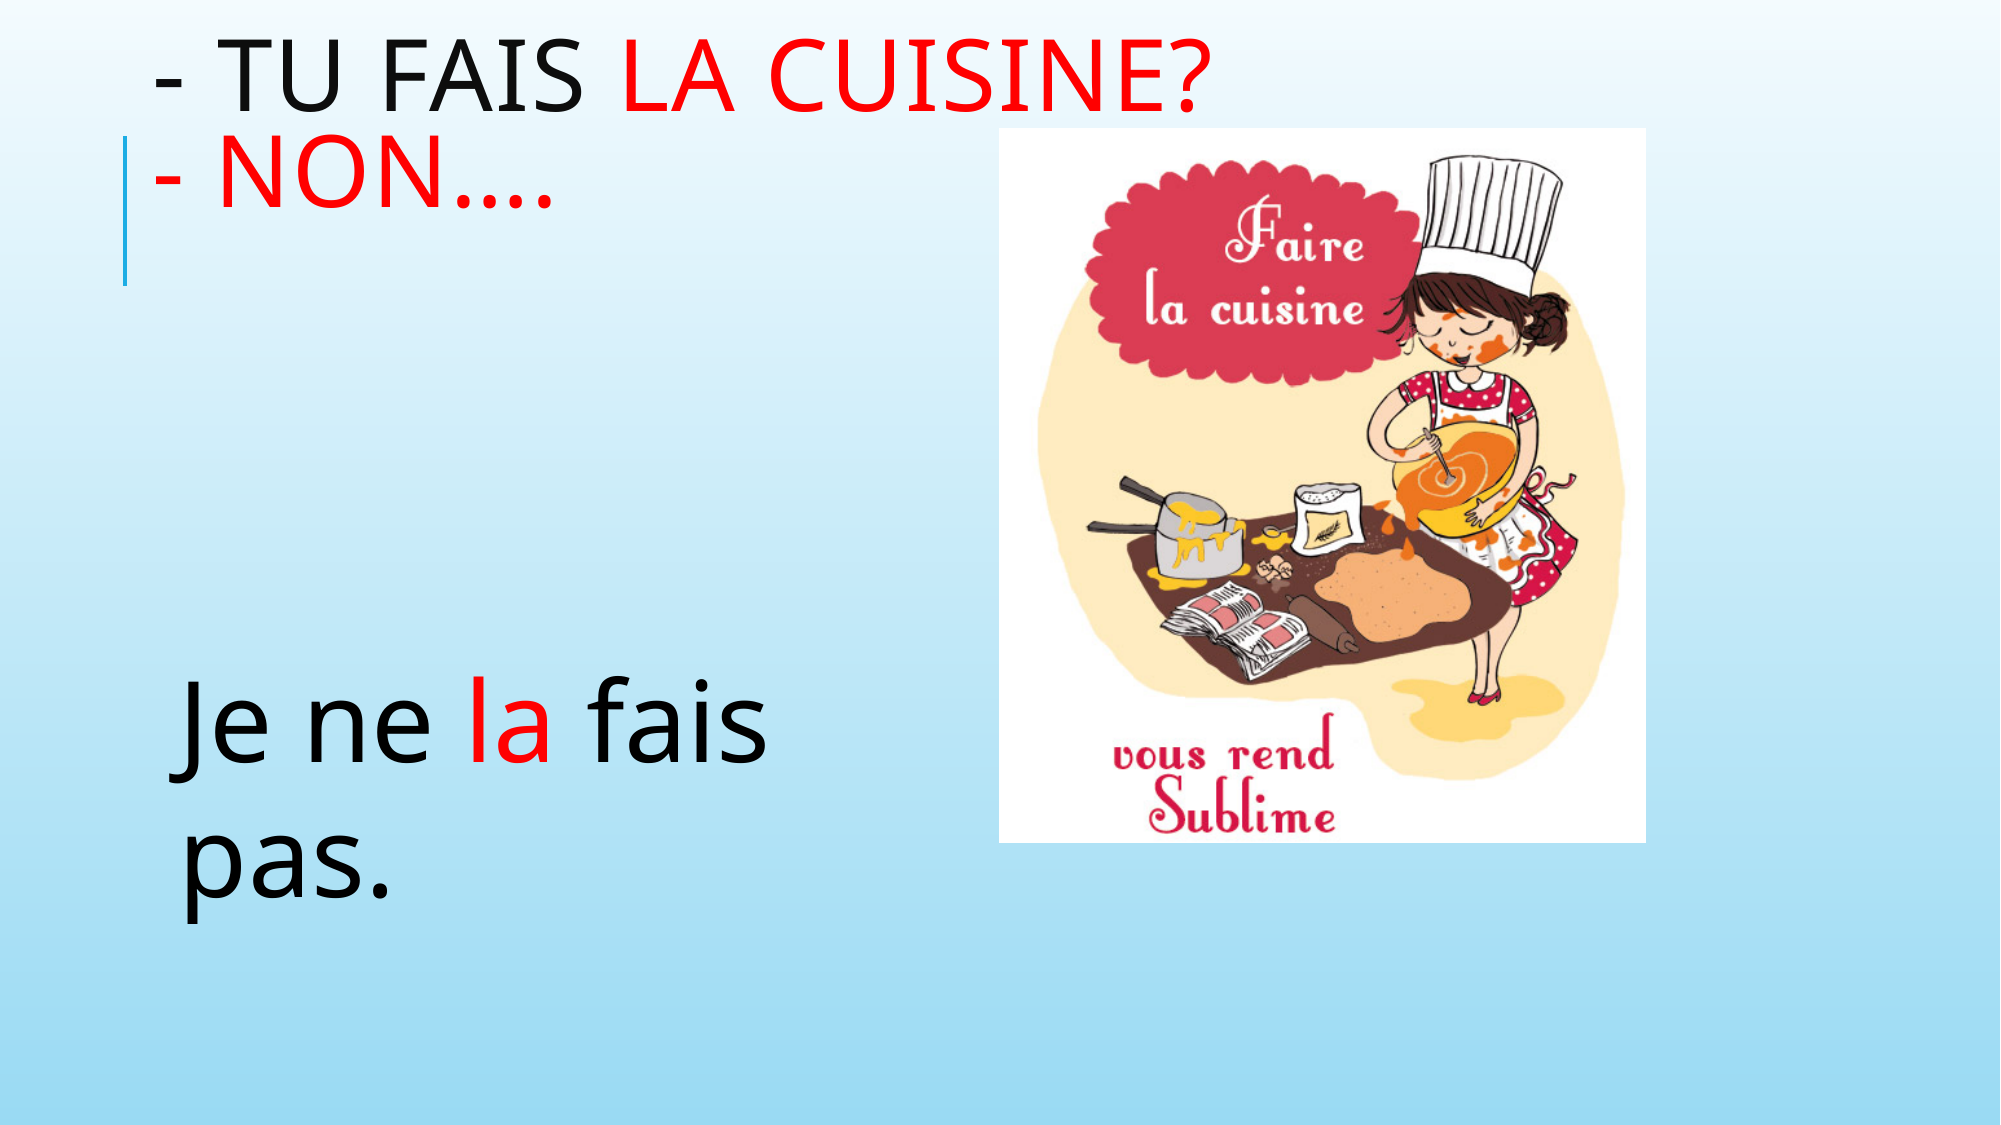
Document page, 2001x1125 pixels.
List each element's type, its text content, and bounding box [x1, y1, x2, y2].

text_box Je ne la fais pas. [164, 642, 955, 928]
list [999, 128, 1646, 844]
title - Tu fais la cuisine? - Non…. [137, 20, 1863, 238]
